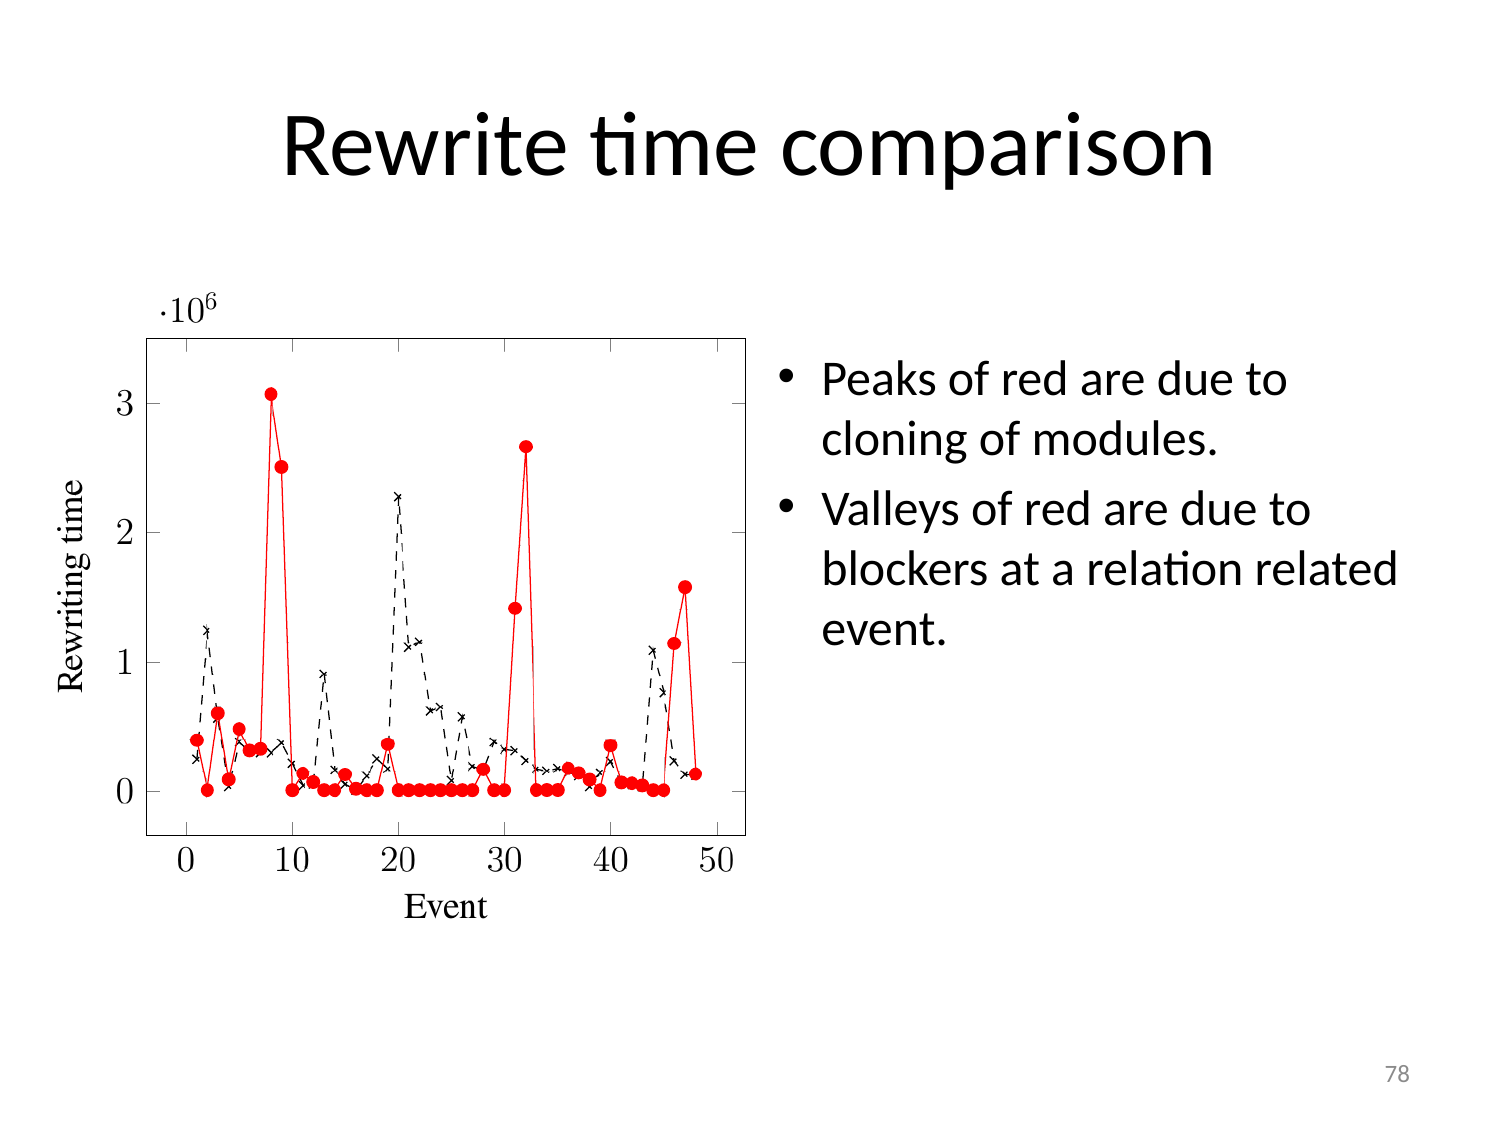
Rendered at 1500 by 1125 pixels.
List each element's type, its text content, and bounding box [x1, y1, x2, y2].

picture [43, 287, 763, 933]
list Peaks of red are due to cloning of modules. Valleys of red are due to blockers at a relation related event. [766, 337, 1422, 838]
slide_number 78 [1074, 1042, 1425, 1103]
title Rewrite time comparison [75, 45, 1425, 233]
